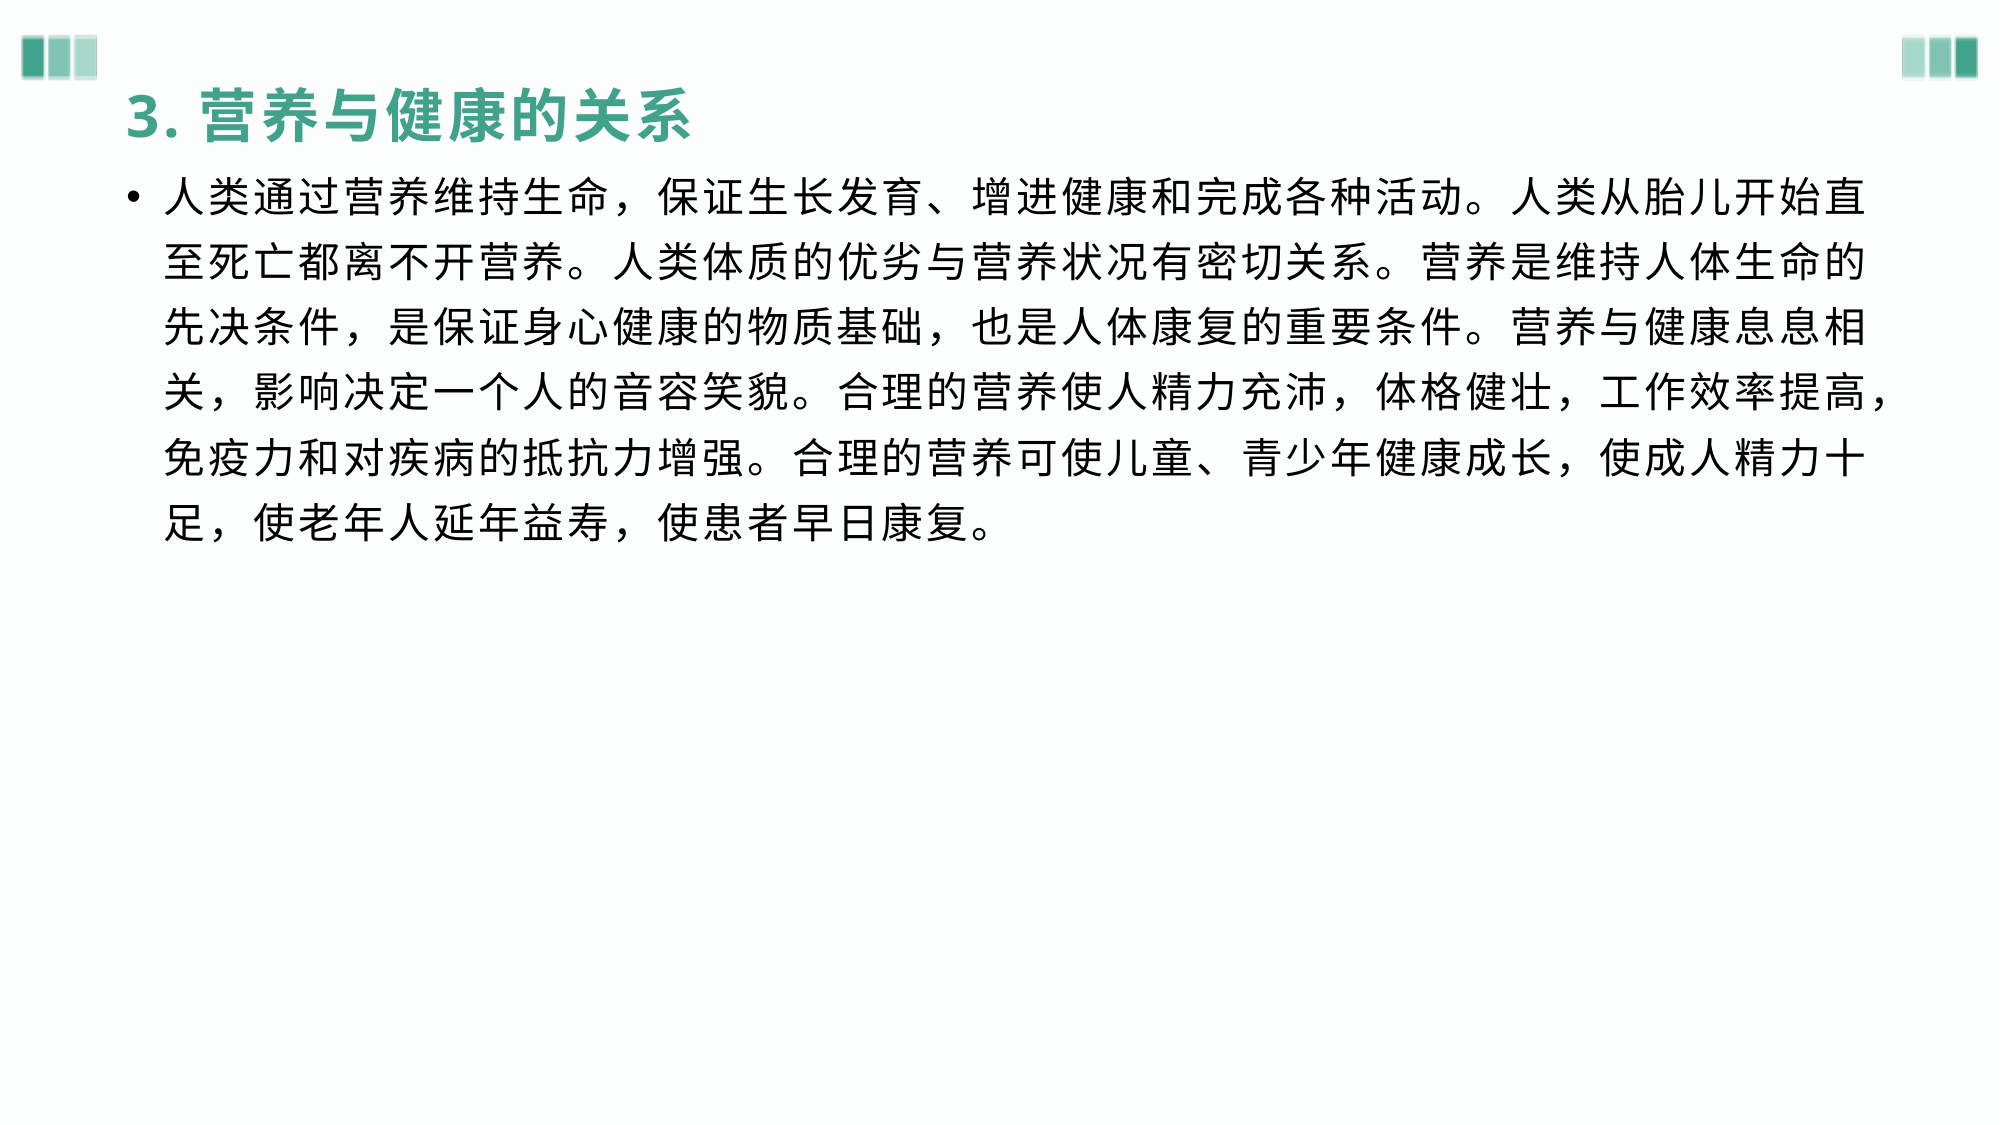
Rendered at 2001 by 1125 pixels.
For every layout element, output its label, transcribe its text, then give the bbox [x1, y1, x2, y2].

picture [1881, 0, 2000, 118]
title 3.营养与健康的关系 [109, 72, 1891, 146]
list 人类通过营养维持生命，保证生长发育、增进健康和完成各种活动。人类从胎儿开始直至死亡都离不开营养。人类体质的优劣与营养状况有密切关系。营养是维持人体生命的先决条件，是保证身心健康的物质基础，也是人体康复的重要条件。营养与健康息息相关，影响决定一个人的音容笑貌。合理的营养使人精力充沛，体格健壮，工作效率提高，免疫力和对疾病的抵抗力增强。合理的营养可使儿童、青少年健康成长，使成人精力十足，使老年人延年益寿，使患者早日康复。 [109, 156, 1891, 1041]
picture [0, 0, 119, 119]
